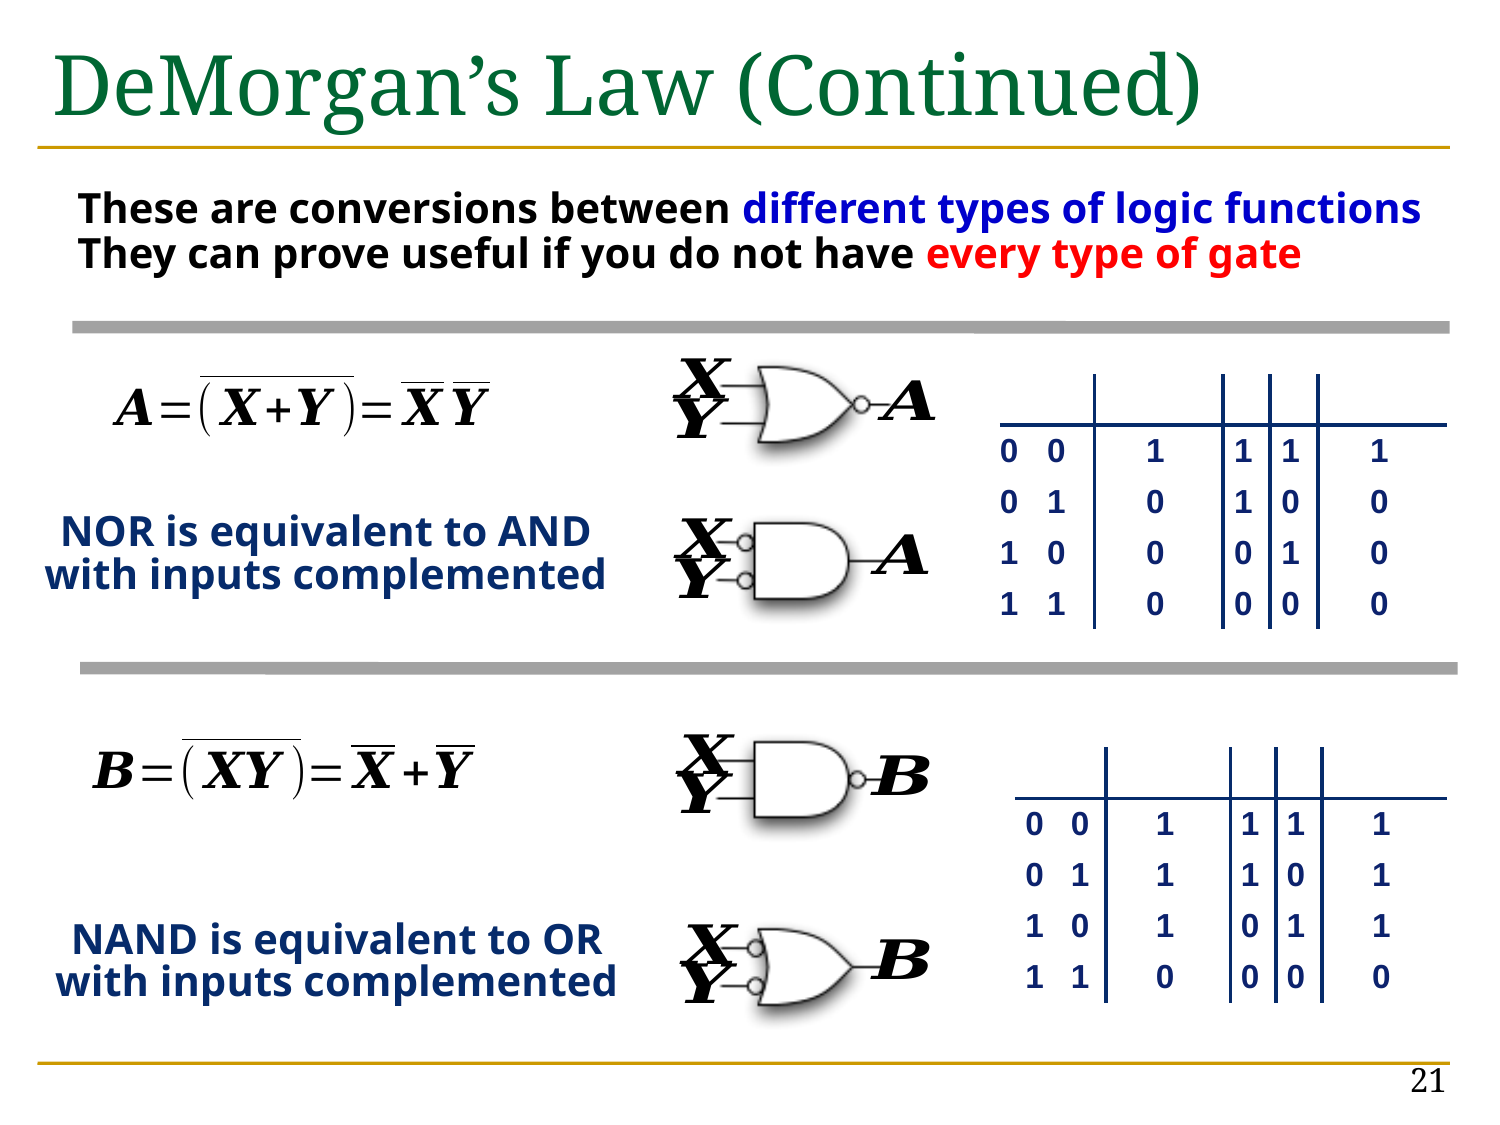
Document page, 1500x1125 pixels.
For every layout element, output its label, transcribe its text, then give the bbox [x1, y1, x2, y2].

text_box NOR is equivalent to AND with inputs complemented [33, 508, 619, 603]
picture [710, 351, 901, 474]
text_box These are conversions between different types of logic functions They can prove useful if you do not have every type of gate [62, 179, 1469, 287]
picture [705, 726, 896, 849]
text_box NAND is equivalent to OR with inputs complemented [44, 916, 629, 1010]
picture [710, 914, 901, 1036]
picture [705, 508, 896, 630]
title DeMorgan’s Law (Continued) [37, 24, 1450, 200]
slide_number 21 [1111, 1036, 1462, 1112]
